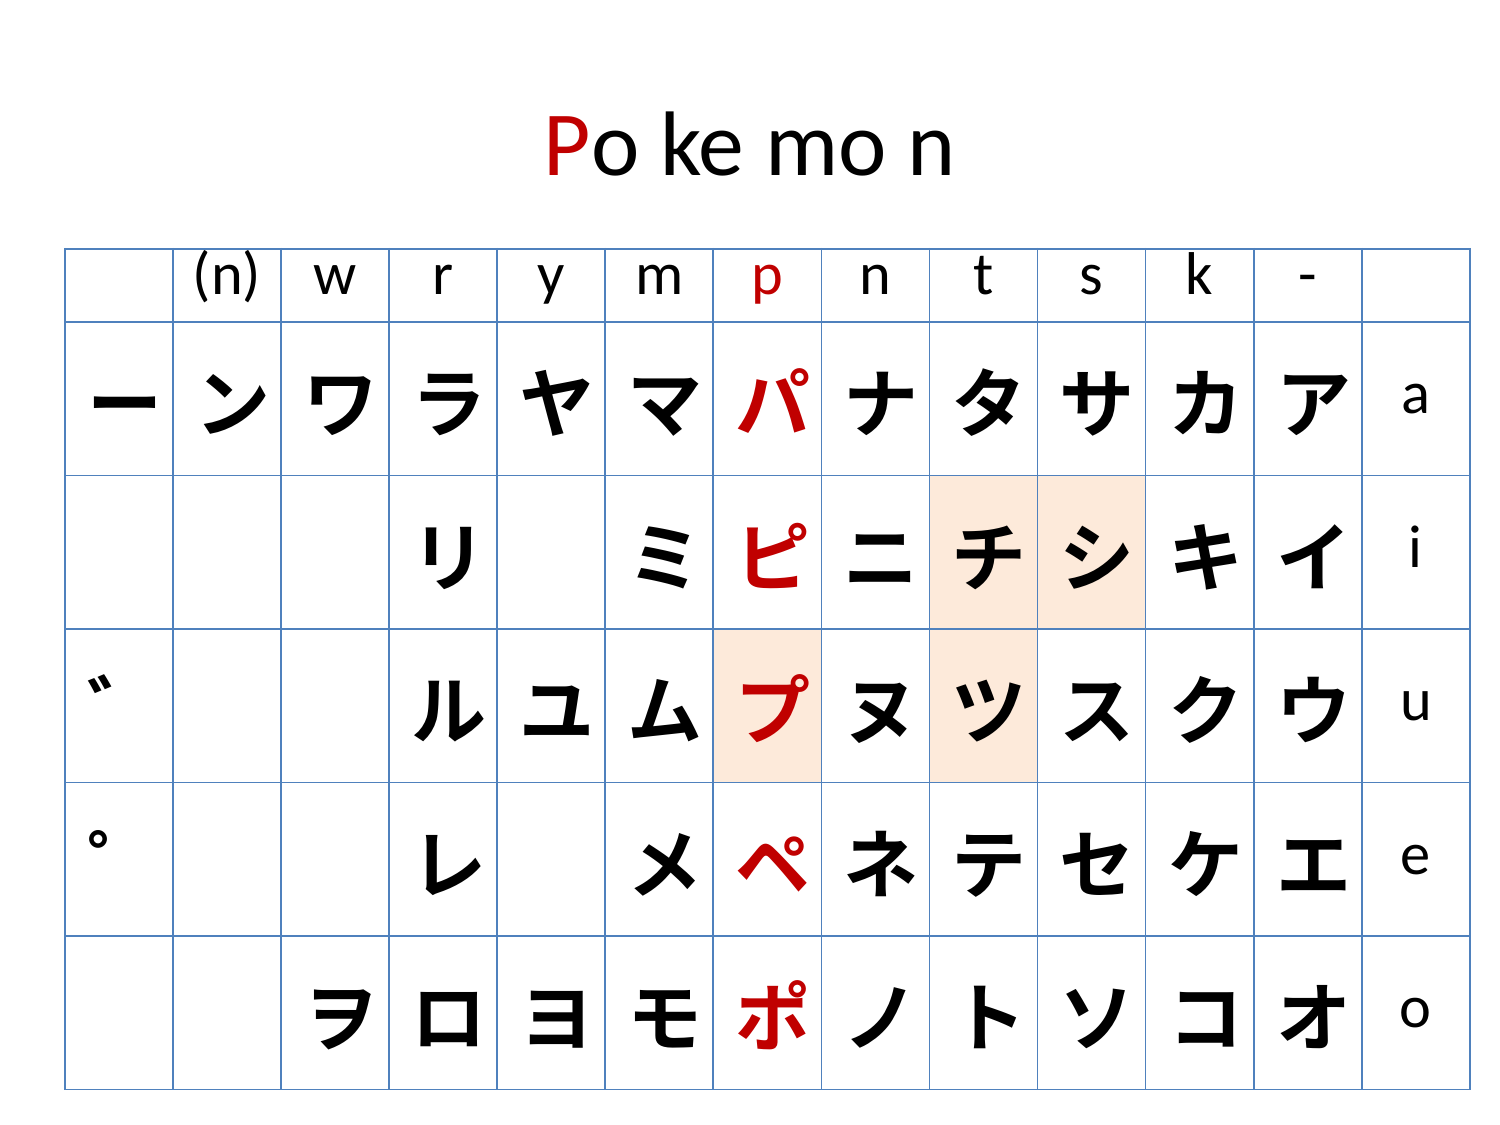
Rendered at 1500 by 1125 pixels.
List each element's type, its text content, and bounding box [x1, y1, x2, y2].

table_cell u [1363, 630, 1469, 782]
table_cell ク [1146, 630, 1253, 782]
table_cell ラ [390, 323, 496, 475]
table_cell プ [714, 630, 821, 782]
table_cell レ [390, 783, 496, 935]
table_cell セ [1038, 783, 1145, 935]
table_cell ン [174, 323, 280, 475]
table_cell ナ [822, 323, 929, 475]
table_cell シ [1038, 476, 1145, 628]
table_header - [1255, 250, 1361, 321]
table_cell i [1363, 476, 1469, 628]
table_cell [282, 783, 388, 935]
table_cell [498, 783, 604, 935]
table_header w [282, 250, 388, 321]
table_cell ペ [714, 783, 821, 935]
table_cell a [1363, 323, 1469, 475]
table_cell ヲ [282, 937, 388, 1089]
table_cell [174, 783, 280, 935]
table_header (n) [174, 250, 280, 321]
table_cell ノ [822, 937, 929, 1089]
table_cell [174, 476, 280, 628]
table_header t [930, 250, 1037, 321]
title Po ke mo n [75, 45, 1425, 233]
table_header y [498, 250, 604, 321]
table_cell ウ [1255, 630, 1361, 782]
table_header s [1038, 250, 1145, 321]
table_cell テ [930, 783, 1037, 935]
table_cell ピ [714, 476, 821, 628]
table_cell カ [1146, 323, 1253, 475]
table_cell [174, 937, 280, 1089]
table_cell ユ [498, 630, 604, 782]
table_cell リ [390, 476, 496, 628]
table_cell [174, 630, 280, 782]
table_cell ツ [930, 630, 1037, 782]
table_cell エ [1255, 783, 1361, 935]
table_cell メ [606, 783, 712, 935]
table_cell パ [714, 323, 821, 475]
table_cell コ [1146, 937, 1253, 1089]
table_header m [606, 250, 712, 321]
table_cell [66, 937, 172, 1089]
table_cell サ [1038, 323, 1145, 475]
table_cell ワ [282, 323, 388, 475]
table_cell ソ [1038, 937, 1145, 1089]
table_cell ネ [822, 783, 929, 935]
table_cell ア [1255, 323, 1361, 475]
table_cell ポ [714, 937, 821, 1089]
table_header [66, 250, 172, 321]
table_cell ト [930, 937, 1037, 1089]
table_cell ヌ [822, 630, 929, 782]
table_cell ム [606, 630, 712, 782]
table_cell ス [1038, 630, 1145, 782]
table_cell [282, 476, 388, 628]
table_cell ゜ [66, 783, 172, 935]
table_header k [1146, 250, 1253, 321]
table_cell o [1363, 937, 1469, 1089]
table_cell ニ [822, 476, 929, 628]
table_cell モ [606, 937, 712, 1089]
table_cell [282, 630, 388, 782]
table_cell キ [1146, 476, 1253, 628]
table_header p [714, 250, 821, 321]
table_cell ヨ [498, 937, 604, 1089]
table_cell ケ [1146, 783, 1253, 935]
table_cell タ [930, 323, 1037, 475]
table_cell ル [390, 630, 496, 782]
table_cell チ [930, 476, 1037, 628]
table_cell ミ [606, 476, 712, 628]
table_cell イ [1255, 476, 1361, 628]
table_cell [66, 476, 172, 628]
table_cell ロ [390, 937, 496, 1089]
table_cell ゛ [66, 630, 172, 782]
table_header [1363, 250, 1469, 321]
table_cell ー [66, 323, 172, 475]
table_cell マ [606, 323, 712, 475]
table_cell e [1363, 783, 1469, 935]
table_cell [498, 476, 604, 628]
table_header n [822, 250, 929, 321]
table_cell オ [1255, 937, 1361, 1089]
table_header r [390, 250, 496, 321]
table_cell ヤ [498, 323, 604, 475]
